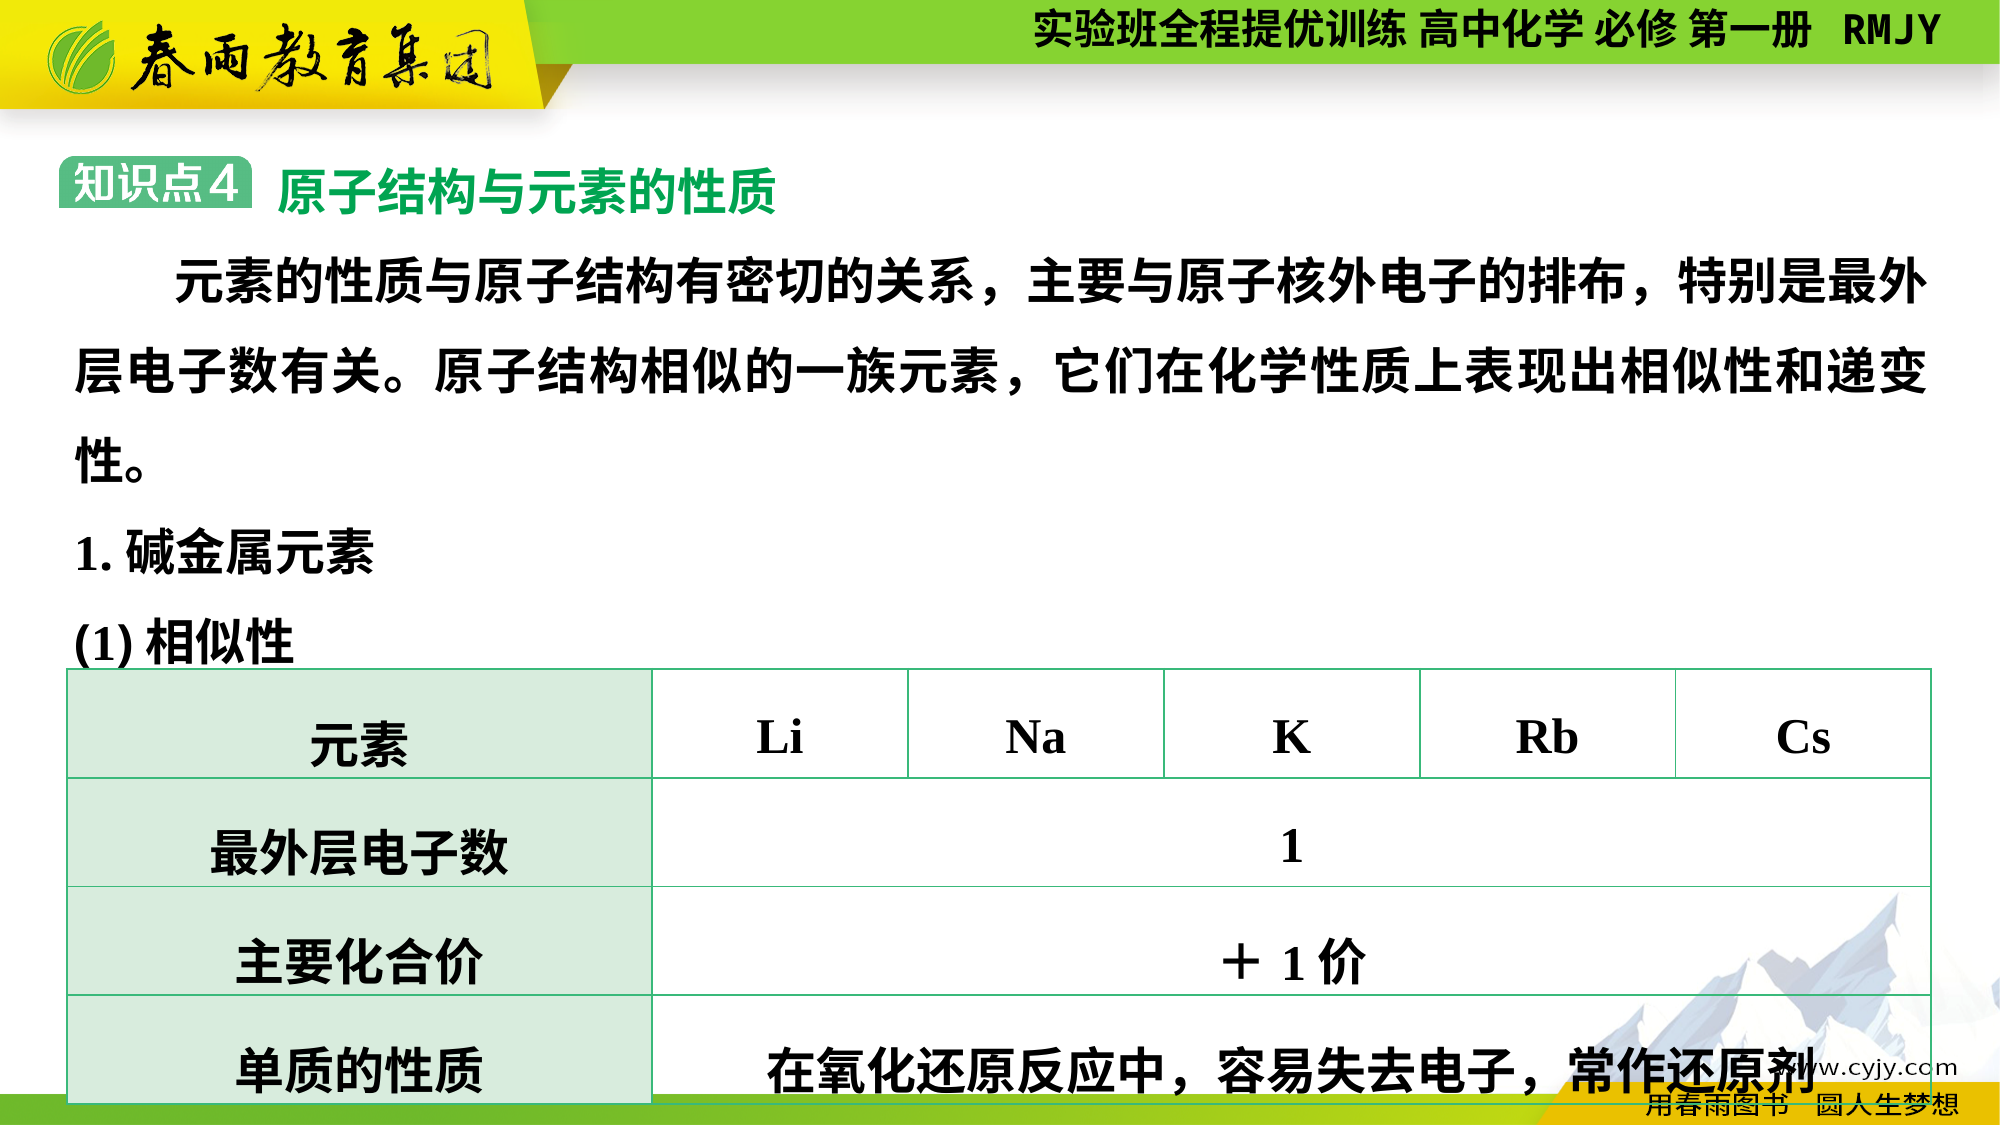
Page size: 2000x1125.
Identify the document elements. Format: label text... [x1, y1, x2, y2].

picture [0, 0, 2000, 1125]
table_cell 主要化合价 [68, 887, 651, 994]
table_cell 1 [653, 779, 1930, 886]
table_header K [1165, 670, 1419, 777]
table_header 元素 [68, 670, 651, 777]
table_cell 单质的性质 [68, 996, 651, 1103]
table_header Rb [1421, 670, 1675, 777]
list 原子结构与元素的性质 元素的性质与原子结构有密切的关系，主要与原子核外电子的排布，特别是最外层电子数有关。原子结构相似的一族元素，它们在化学性质上表现出相似性和递变性。 1.碱金属元素 (1)相似性 [59, 122, 1944, 672]
table_cell 在氧化还原反应中，容易失去电子，常作还原剂 [653, 996, 1930, 1103]
table_cell 最外层电子数 [68, 779, 651, 886]
table_header Na [909, 670, 1163, 777]
table_header Li [653, 670, 907, 777]
table_header Cs [1676, 670, 1930, 777]
table_cell ＋1价 [653, 887, 1930, 994]
